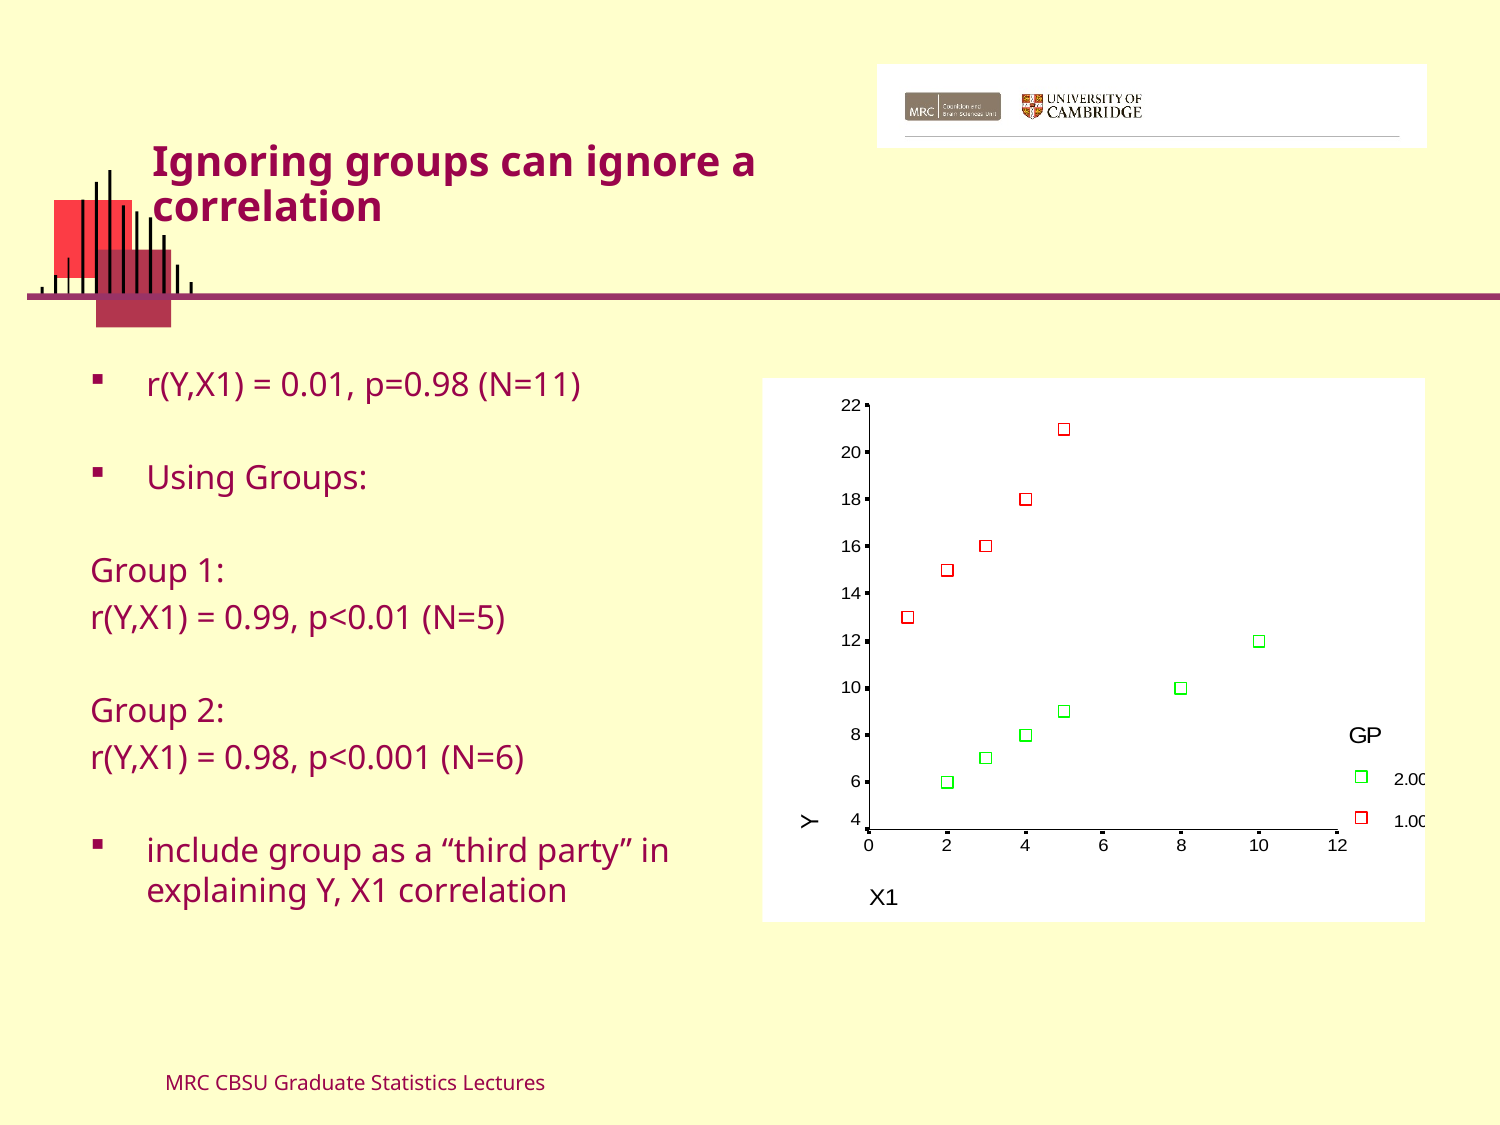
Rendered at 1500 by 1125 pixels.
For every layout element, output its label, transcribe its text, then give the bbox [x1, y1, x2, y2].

title Ignoring groups can ignore a correlation [137, 137, 988, 233]
list r(Y,X1) = 0.01, p=0.98 (N=11) Using Groups: Group 1: r(Y,X1) = 0.99, p<0.01 (N=5) Group 2: r(Y,X1) = 0.98, p<0.001 (N=6) include group as a “third party” in explaining Y, X1 correlation [75, 262, 738, 1038]
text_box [762, 377, 1426, 923]
picture [877, 64, 1427, 148]
footer MRC CBSU Graduate Statistics Lectures [149, 1062, 988, 1101]
